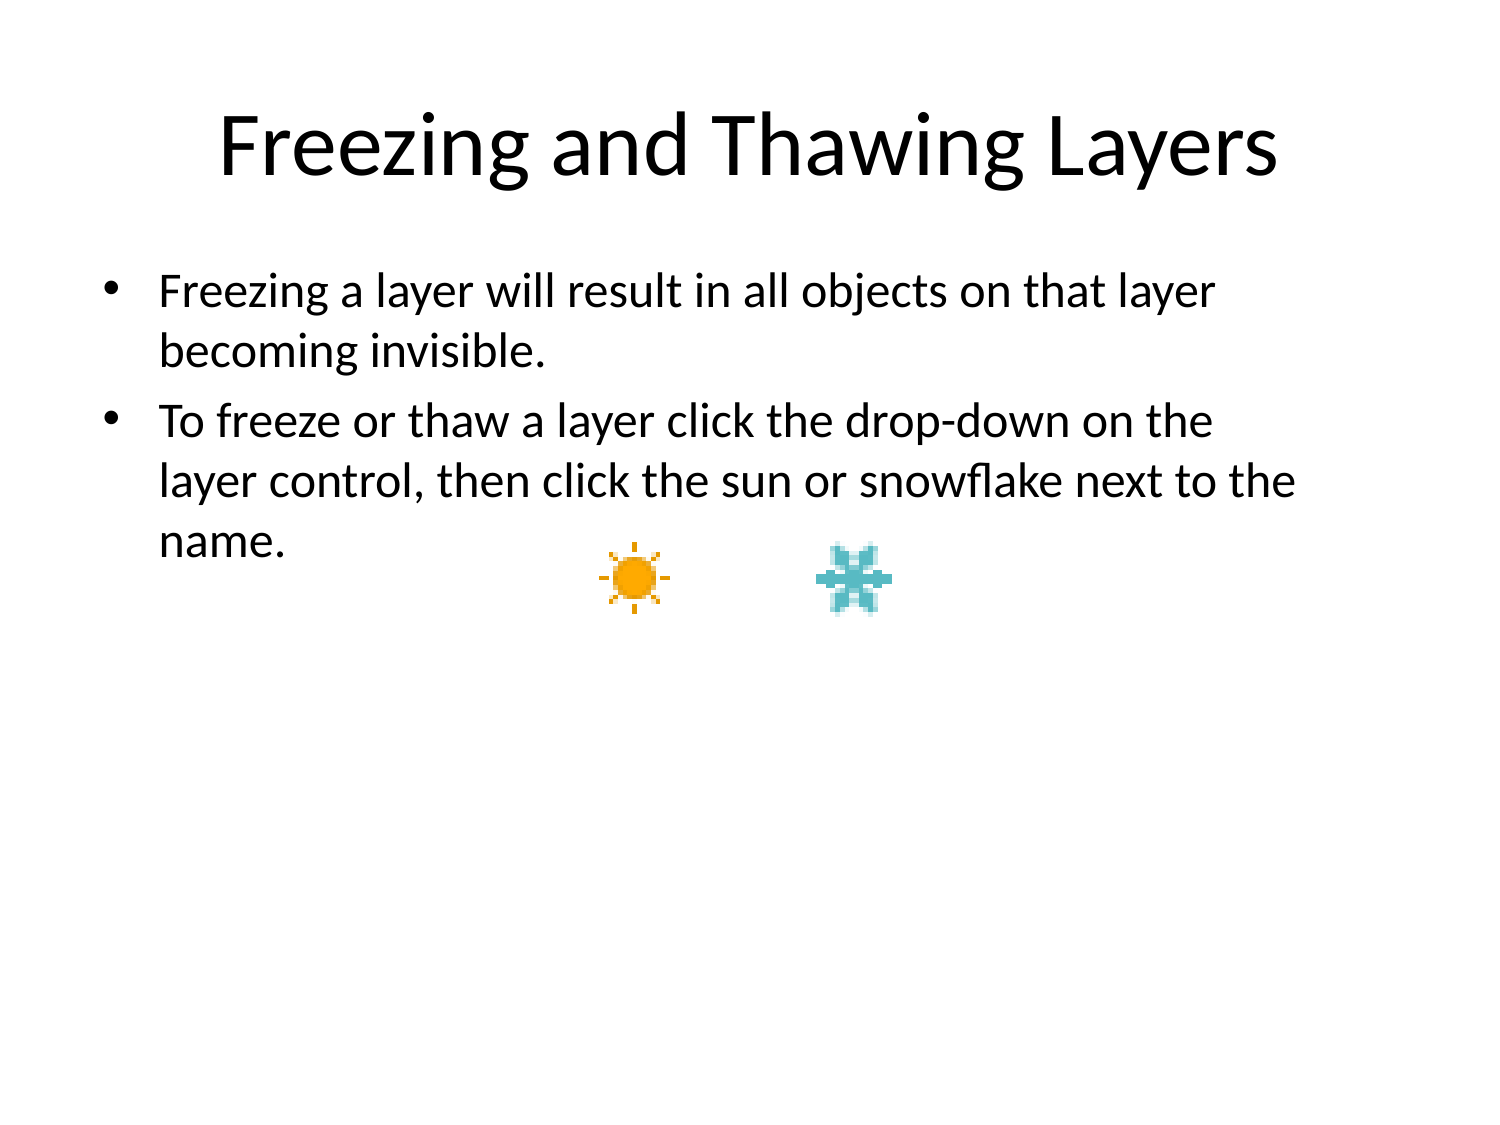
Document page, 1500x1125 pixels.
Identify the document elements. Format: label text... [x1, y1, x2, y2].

picture [595, 538, 676, 619]
list Freezing a layer will result in all objects on that layer becoming invisible. To freeze or thaw a layer click the drop-down on the layer control, then click the sun or snowflake next to the name. [87, 249, 1325, 950]
picture [812, 537, 898, 623]
title Freezing and Thawing Layers [75, 45, 1425, 233]
